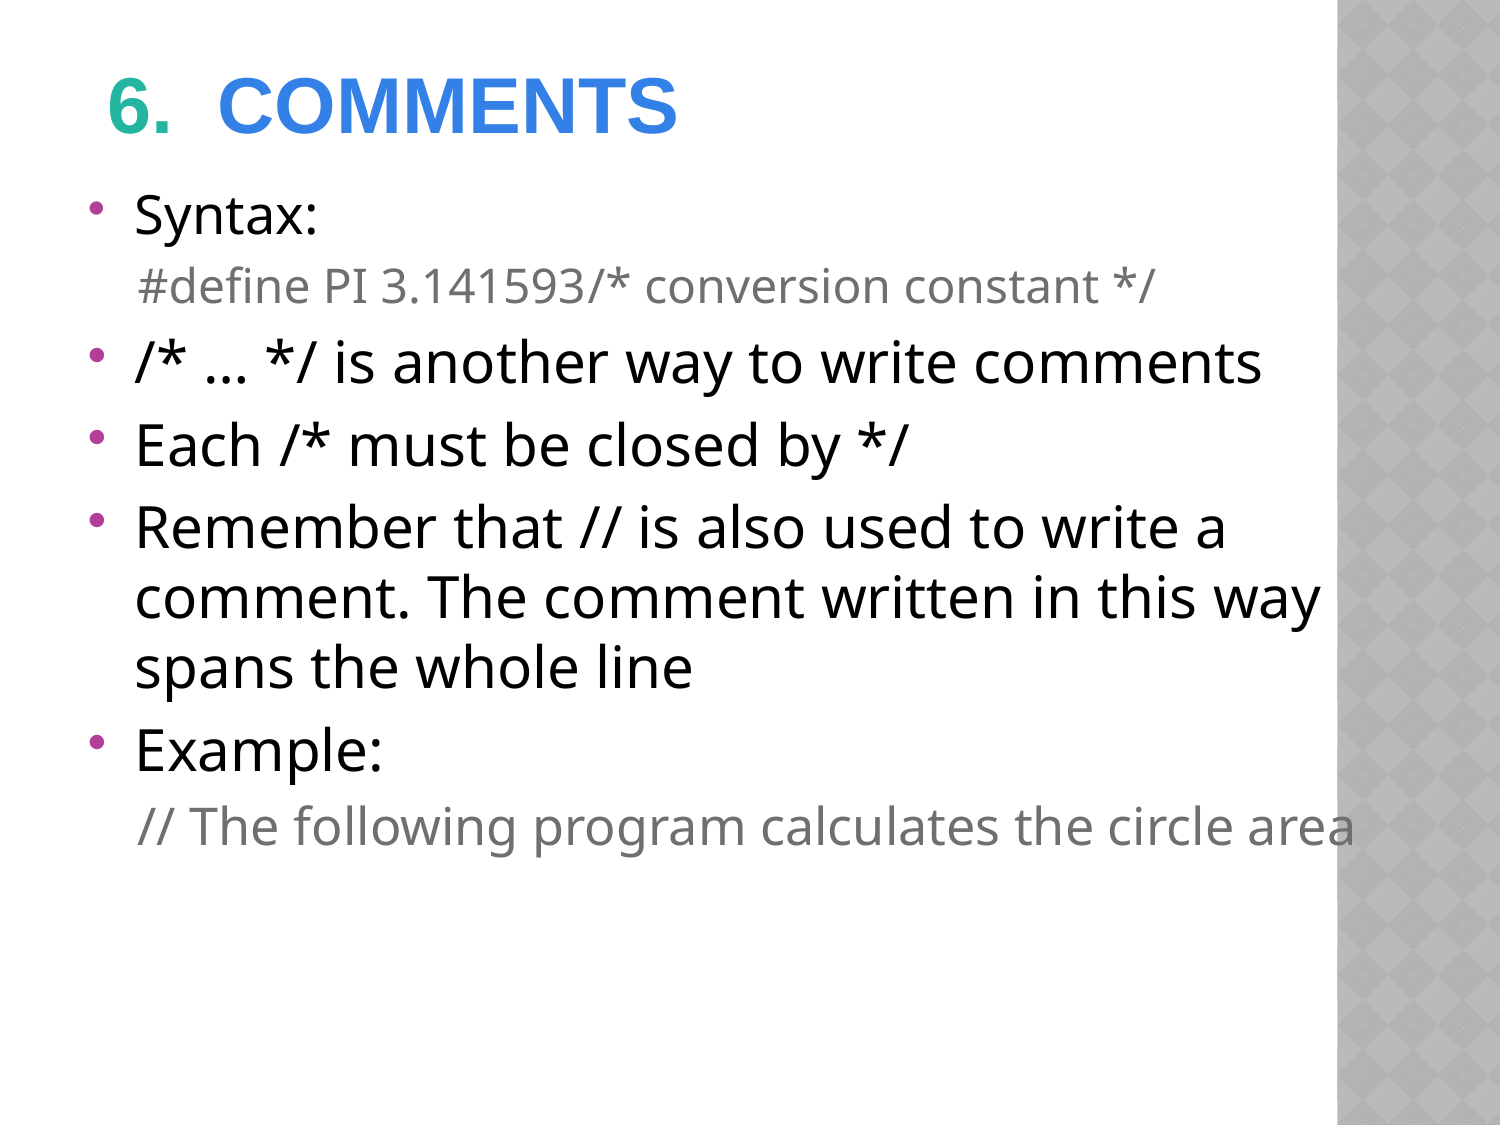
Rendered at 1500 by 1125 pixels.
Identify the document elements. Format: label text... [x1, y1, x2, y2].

text_box 6. Comments [99, 19, 1288, 149]
list Syntax: #define PI 3.141593 /* conversion constant */ /* … */ is another way to write comments Each /* must be closed by */ Remember that // is also used to write a comment. The comment written in this way spans the whole line Example: // The following program calculates the circle area [75, 172, 1376, 1059]
